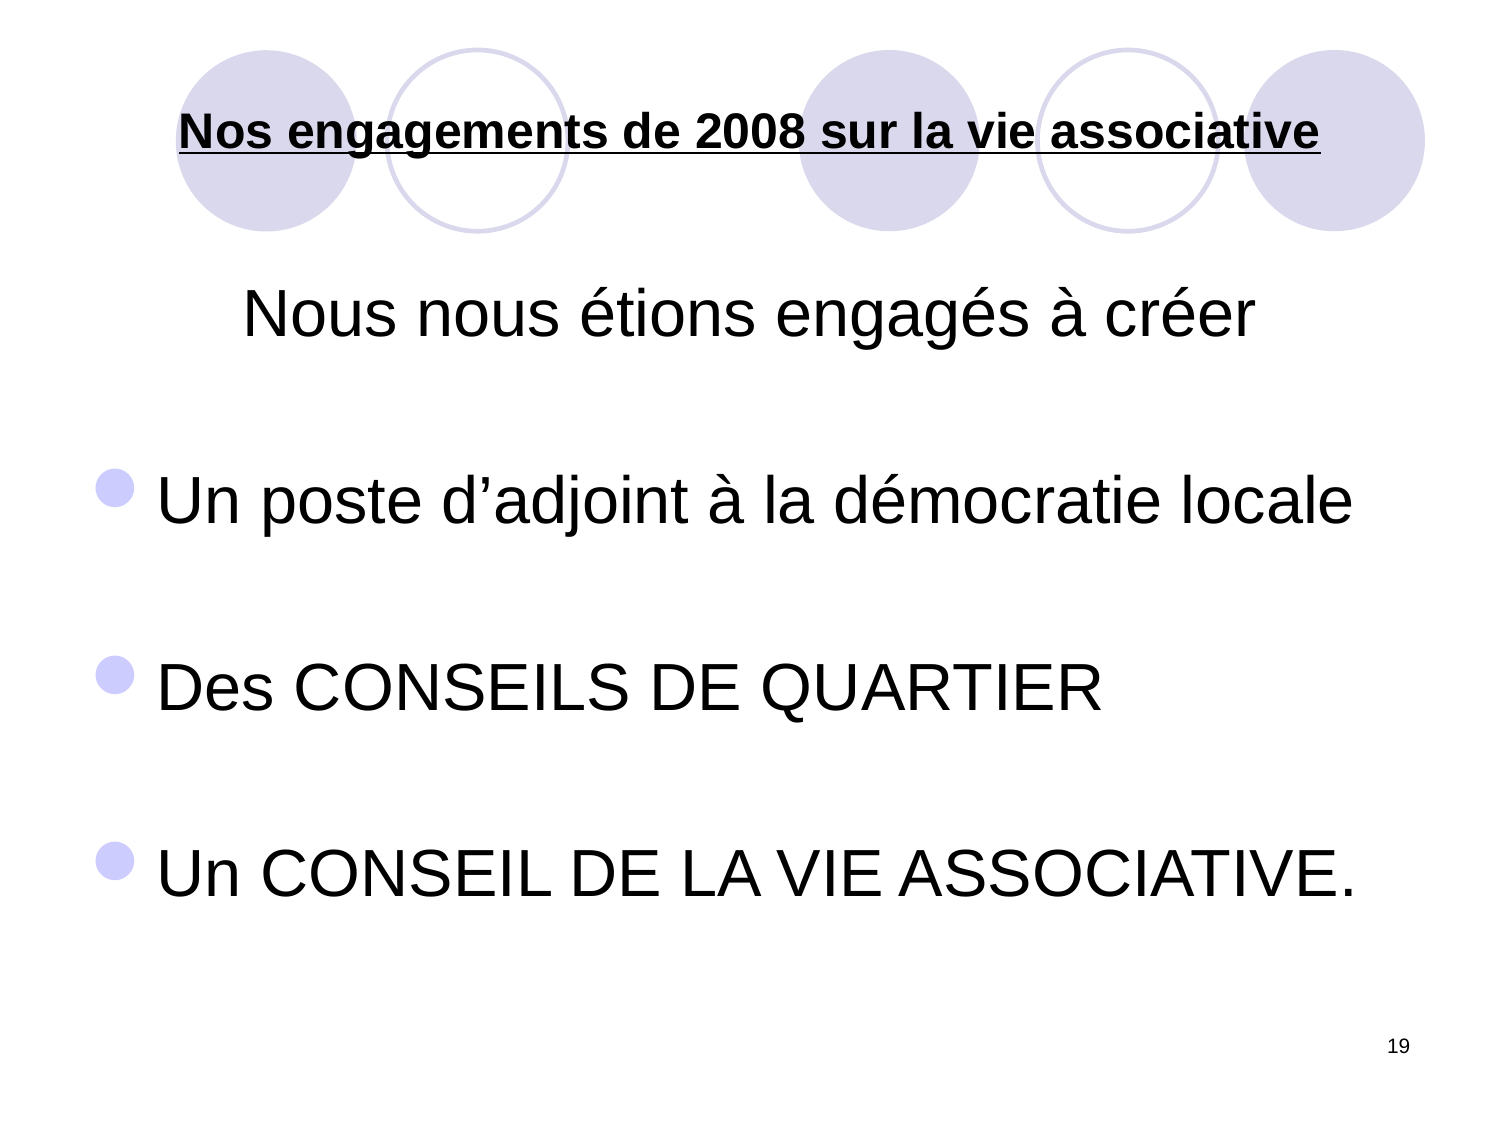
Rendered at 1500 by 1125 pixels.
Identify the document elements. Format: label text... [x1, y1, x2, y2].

slide_number 19 [1074, 1024, 1426, 1101]
title Nos engagements de 2008 sur la vie associative [74, 44, 1426, 233]
list Nous nous étions engagés à créer Un poste d’adjoint à la démocratie locale Des Conseils de quartier Un Conseil de la vie associative. [74, 262, 1426, 1006]
